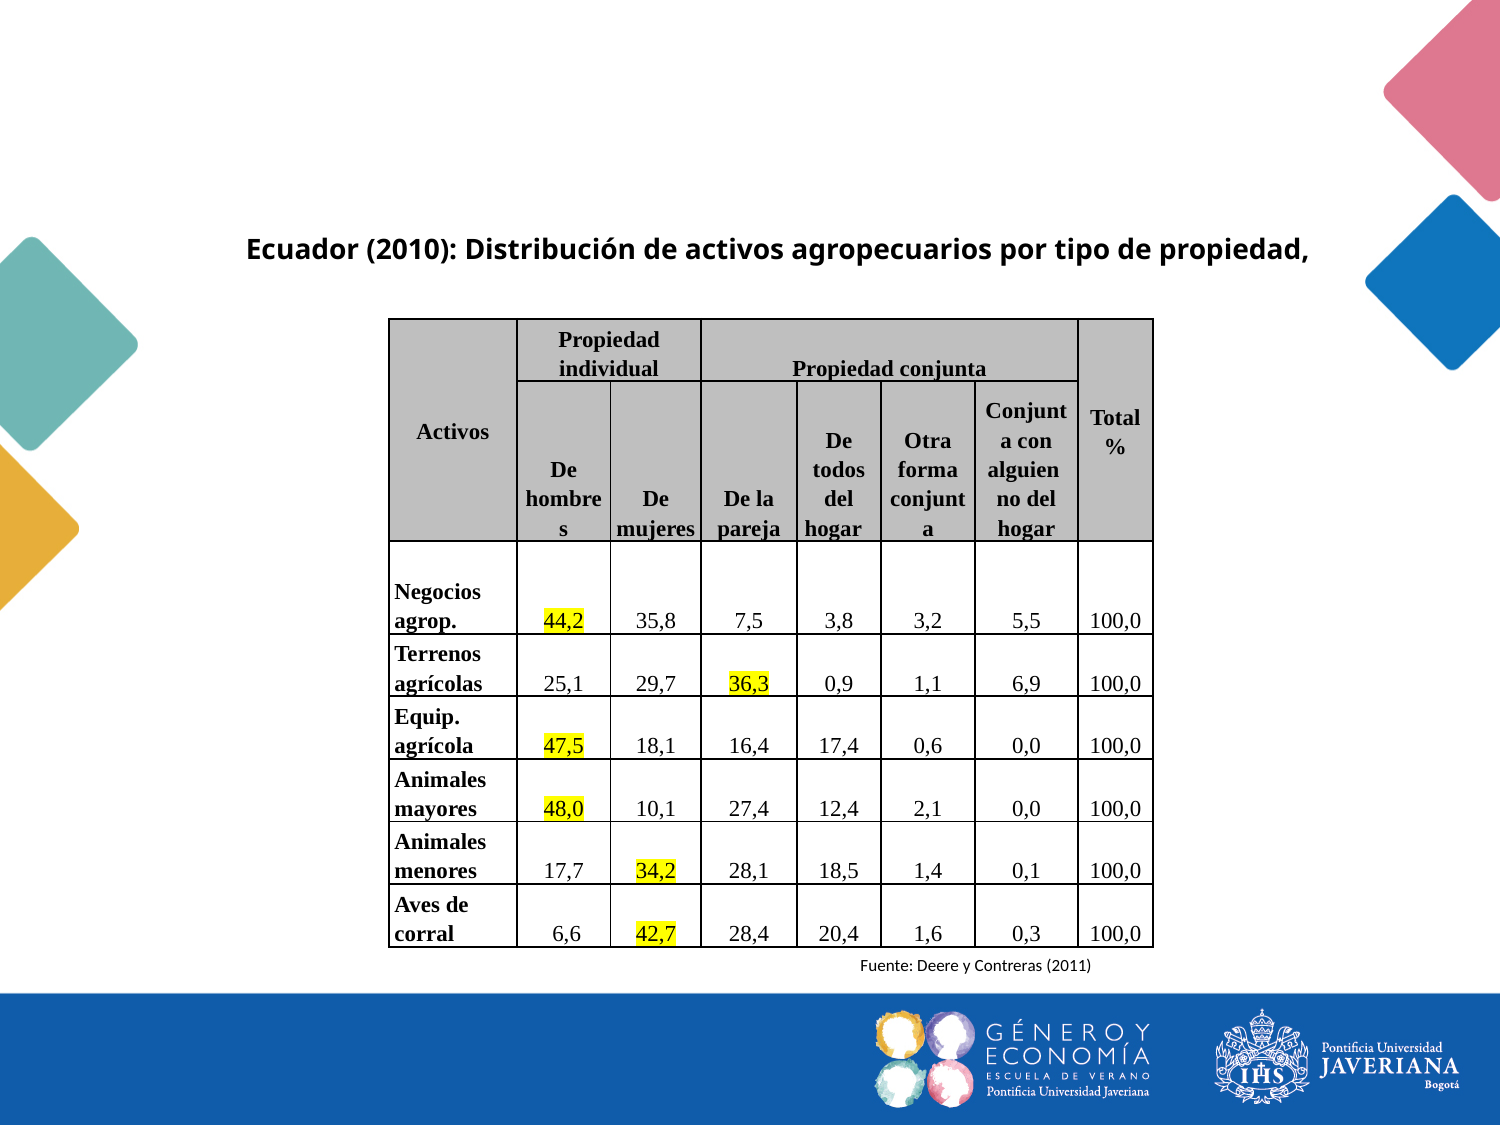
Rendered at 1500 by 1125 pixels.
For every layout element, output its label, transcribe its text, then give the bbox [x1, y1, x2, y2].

text_box Fuente: Deere y Contreras (2011) [845, 946, 1108, 1016]
table_cell 34,2 [611, 822, 700, 883]
text_box Ecuador (2010): Distribución de activos agropecuarios por tipo de propiedad, [234, 225, 1322, 305]
table_header Propiedad conjunta [702, 320, 1077, 380]
picture [0, 0, 1500, 1125]
table_cell 17,7 [518, 822, 610, 883]
table_cell 1,6 [882, 885, 974, 946]
table_cell De la pareja [702, 382, 796, 540]
table_cell 6,9 [976, 635, 1077, 695]
table_cell 100,0 [1079, 822, 1152, 883]
table_cell 17,4 [798, 697, 880, 758]
table_cell 35,8 [611, 542, 700, 633]
table_cell 3,8 [798, 542, 880, 633]
table_cell Aves de corral [390, 885, 516, 946]
table_cell De mujeres [611, 382, 700, 540]
table_cell 100,0 [1079, 760, 1152, 821]
table_cell 18,1 [611, 697, 700, 758]
table_cell 0,3 [976, 885, 1077, 946]
table_cell 0,0 [976, 760, 1077, 821]
table_cell 1,4 [882, 822, 974, 883]
table_cell 3,2 [882, 542, 974, 633]
table_cell 42,7 [611, 885, 700, 946]
table_cell 0,9 [798, 635, 880, 695]
table_cell 47,5 [518, 697, 610, 758]
table_cell 16,4 [702, 697, 796, 758]
table_cell 29,7 [611, 635, 700, 695]
table_cell 18,5 [798, 822, 880, 883]
table_cell 28,1 [702, 822, 796, 883]
table_cell Otra forma conjunta [882, 382, 974, 540]
table_cell 20,4 [798, 885, 880, 946]
table_cell 12,4 [798, 760, 880, 821]
table_cell 0,1 [976, 822, 1077, 883]
table_cell De hombres [518, 382, 610, 540]
table_cell 100,0 [1079, 885, 1152, 946]
table_cell Conjunta con alguien no del hogar [976, 382, 1077, 540]
table_cell 100,0 [1079, 697, 1152, 758]
table_cell 0,0 [976, 697, 1077, 758]
table_cell 100,0 [1079, 635, 1152, 695]
table_cell 1,1 [882, 635, 974, 695]
table_cell 7,5 [702, 542, 796, 633]
table_cell 48,0 [518, 760, 610, 821]
table_cell 27,4 [702, 760, 796, 821]
table_cell Terrenos agrícolas [390, 635, 516, 695]
table_cell De todos del hogar [798, 382, 880, 540]
table_cell 6,6 [518, 885, 610, 946]
table_cell 28,4 [702, 885, 796, 946]
table_header Total % [1079, 320, 1152, 540]
table_cell 2,1 [882, 760, 974, 821]
table_cell Negocios agrop. [390, 542, 516, 633]
table_cell 36,3 [702, 635, 796, 695]
table_cell 0,6 [882, 697, 974, 758]
table_cell Equip. agrícola [390, 697, 516, 758]
table_cell 100,0 [1079, 542, 1152, 633]
table_cell 44,2 [518, 542, 610, 633]
table_cell Animales menores [390, 822, 516, 883]
table_header Propiedad individual [518, 320, 700, 380]
table_cell Animales mayores [390, 760, 516, 821]
table_cell 25,1 [518, 635, 610, 695]
table_cell 10,1 [611, 760, 700, 821]
table_header Activos [390, 320, 516, 540]
table_cell 5,5 [976, 542, 1077, 633]
